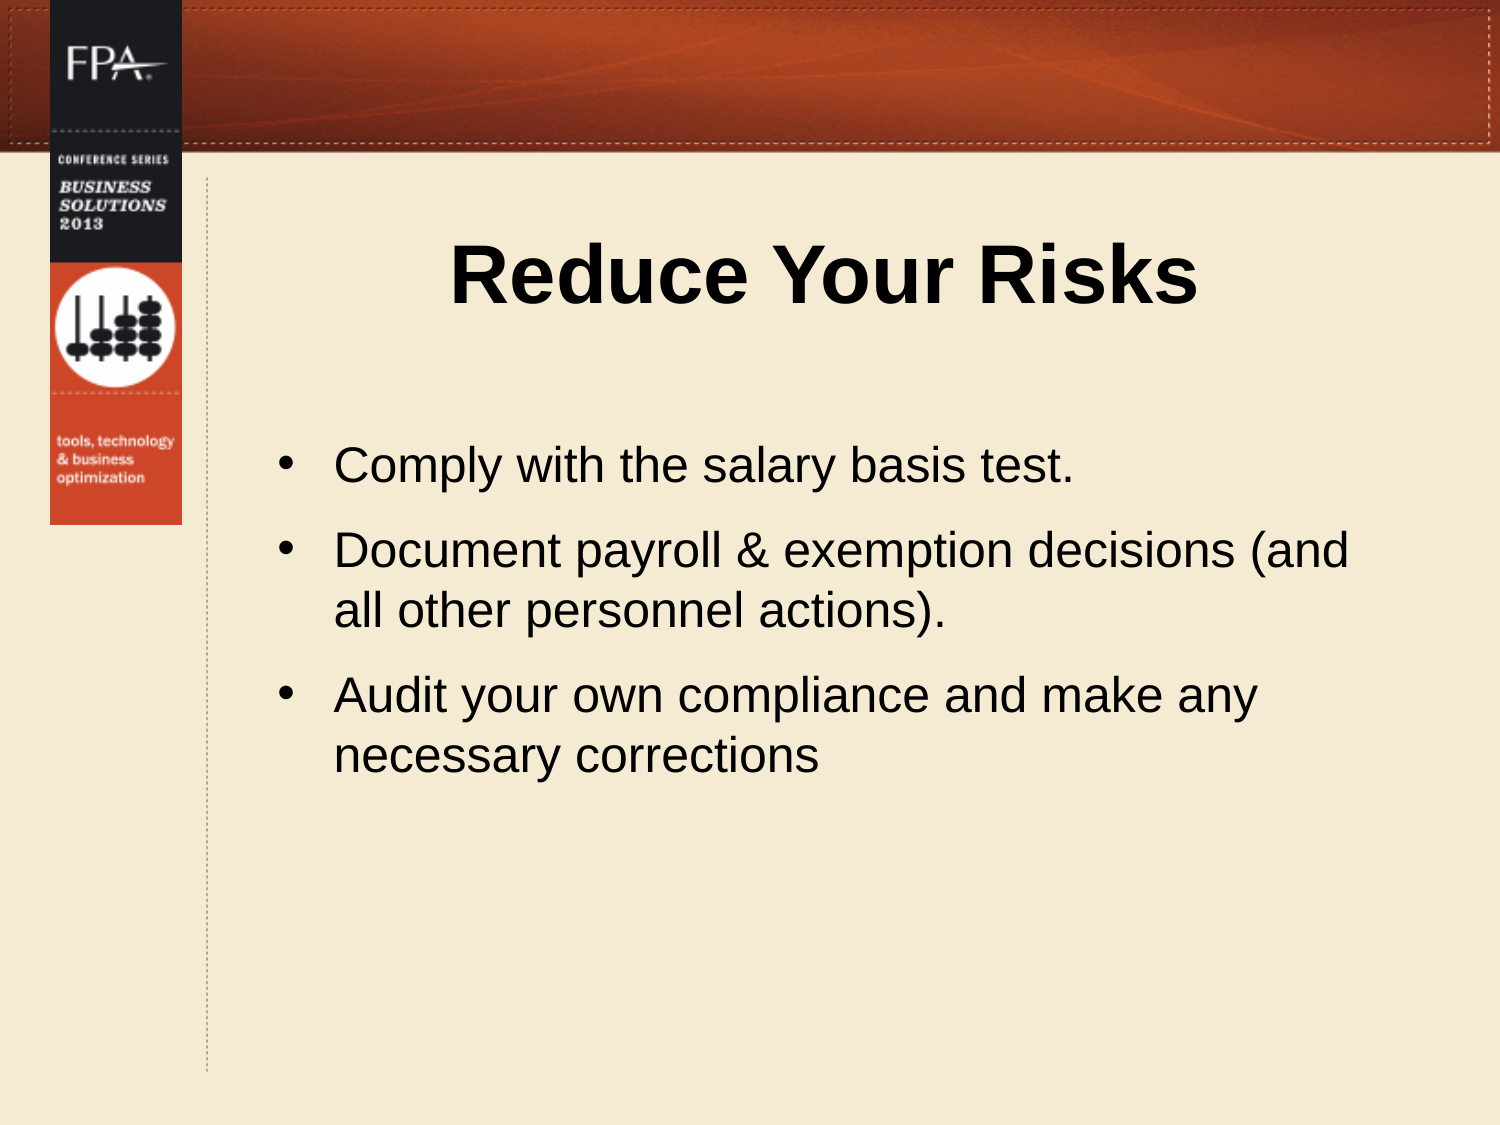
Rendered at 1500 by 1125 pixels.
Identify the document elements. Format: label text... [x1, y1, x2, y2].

picture [0, 0, 1500, 1125]
text_box Reduce Your Risks [262, 212, 1388, 328]
list Comply with the salary basis test. Document payroll & exemption decisions (and all other personnel actions). Audit your own compliance and make any necessary corrections [262, 425, 1425, 880]
